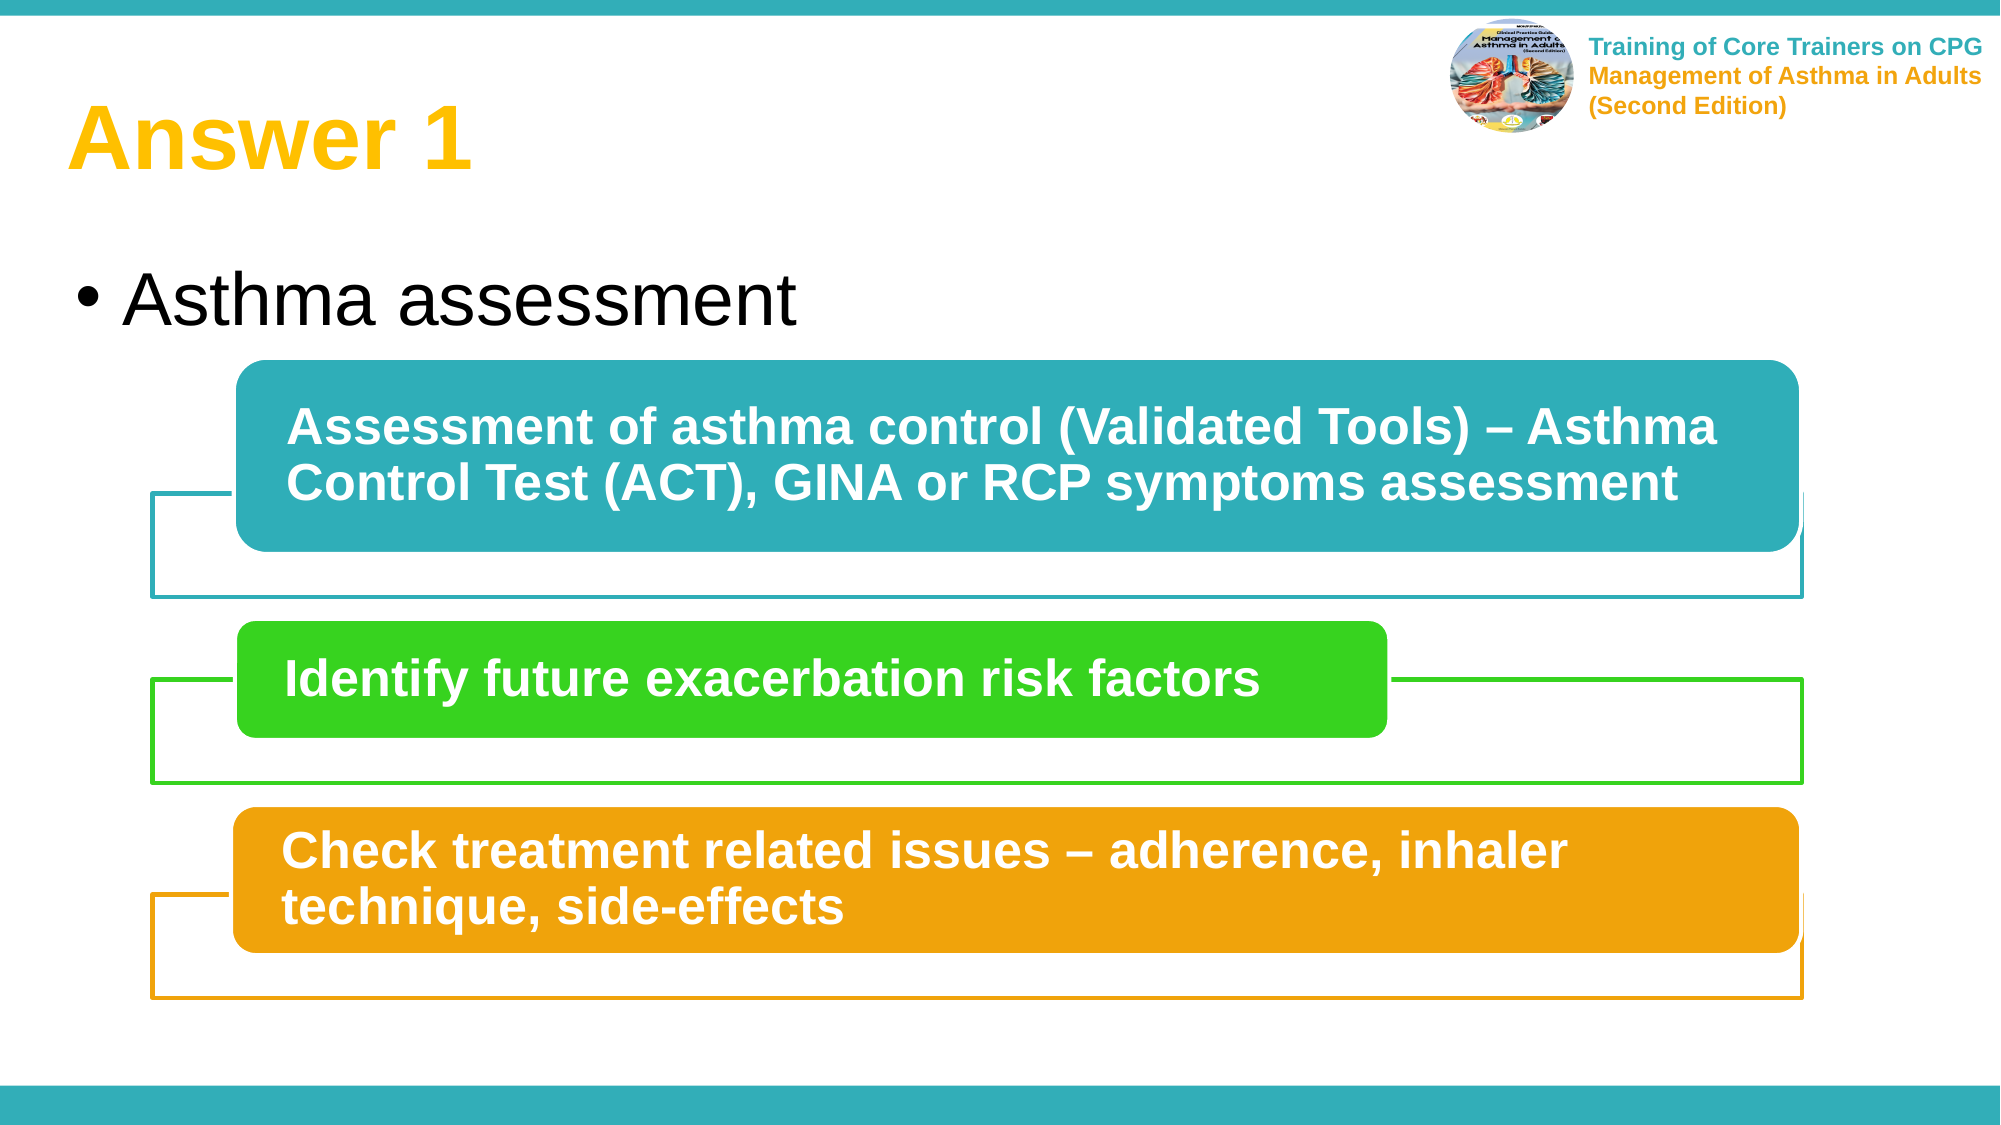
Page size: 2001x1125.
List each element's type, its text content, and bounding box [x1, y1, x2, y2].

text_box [152, 357, 1802, 999]
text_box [1449, 18, 2000, 133]
text_box Asthma assessment [60, 242, 1940, 348]
text_box Answer 1 [0, 69, 2000, 196]
